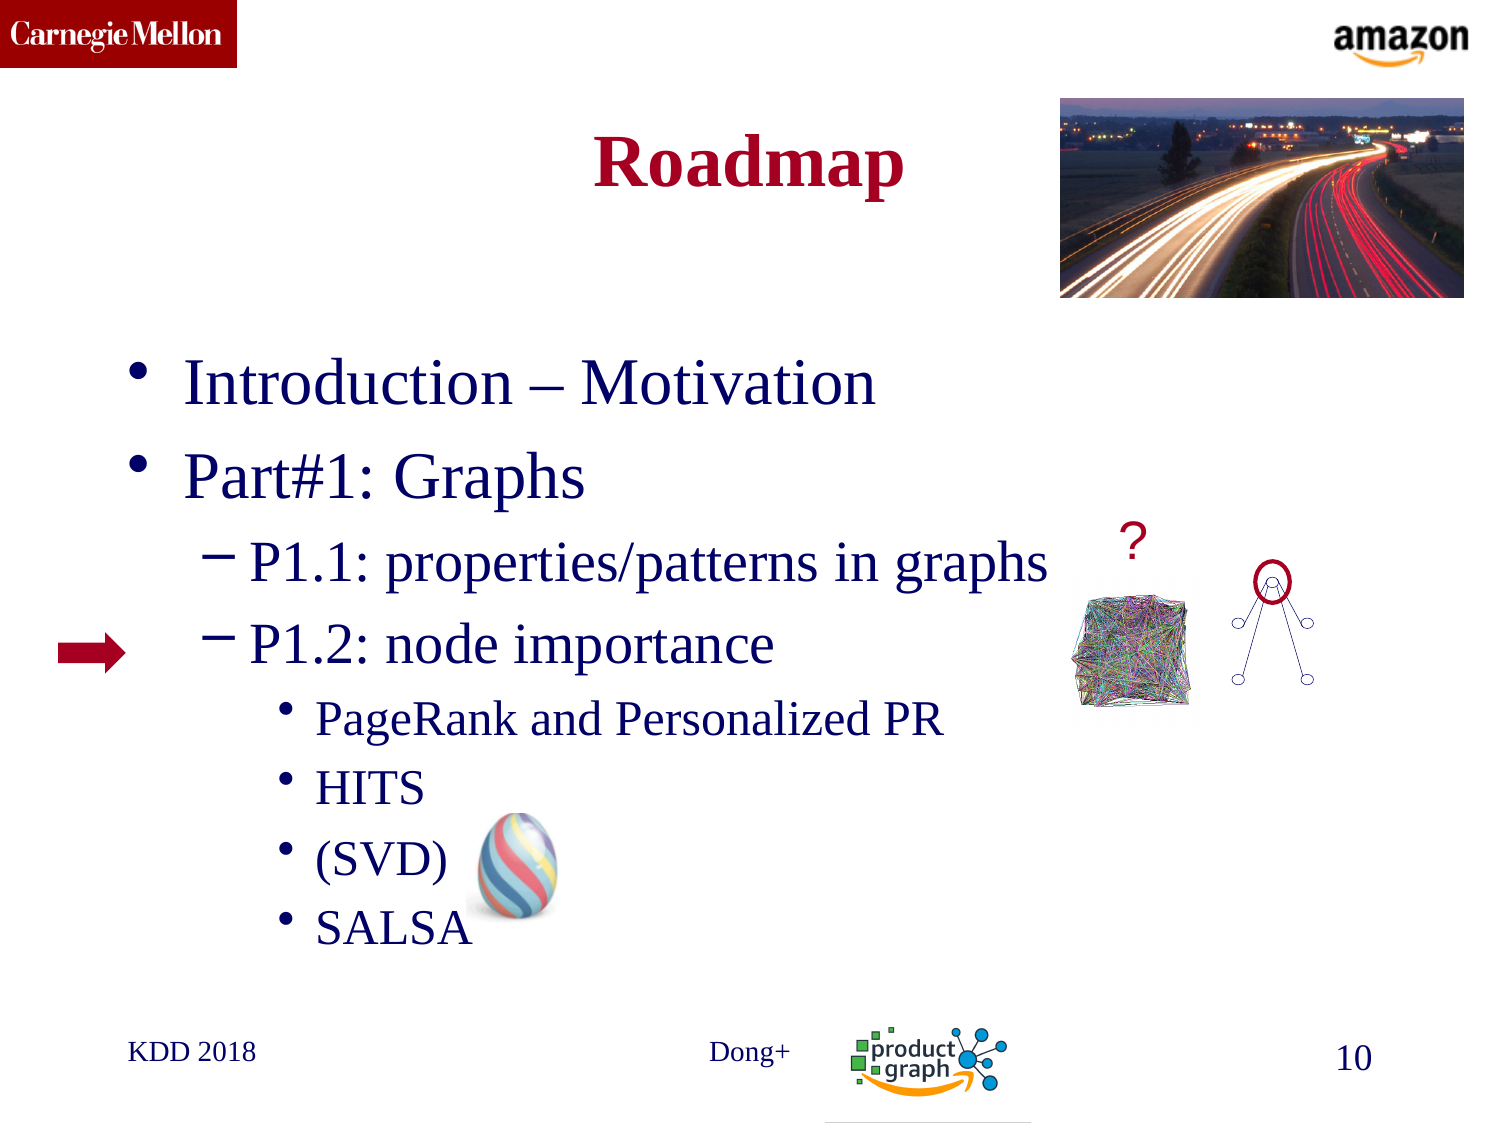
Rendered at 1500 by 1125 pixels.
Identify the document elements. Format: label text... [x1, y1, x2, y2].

picture [1063, 576, 1202, 729]
picture [1322, 4, 1484, 88]
picture [1060, 98, 1464, 299]
text_box ? [1103, 497, 1164, 574]
picture [0, 0, 237, 68]
footer Dong+ [512, 1024, 988, 1101]
slide_number 10 [1074, 1024, 1388, 1101]
slide_number KDD 2018 [112, 1024, 426, 1101]
title Roadmap [112, 99, 1058, 213]
text_box [1256, 561, 1289, 575]
list Introduction – Motivation Part#1: Graphs P1.1: properties/patterns in graphs P1.2: node importance PageRank and Personalized PR HITS (SVD) SALSA [112, 237, 1388, 1001]
text_box [58, 632, 126, 674]
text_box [1231, 576, 1314, 686]
picture [466, 813, 559, 923]
